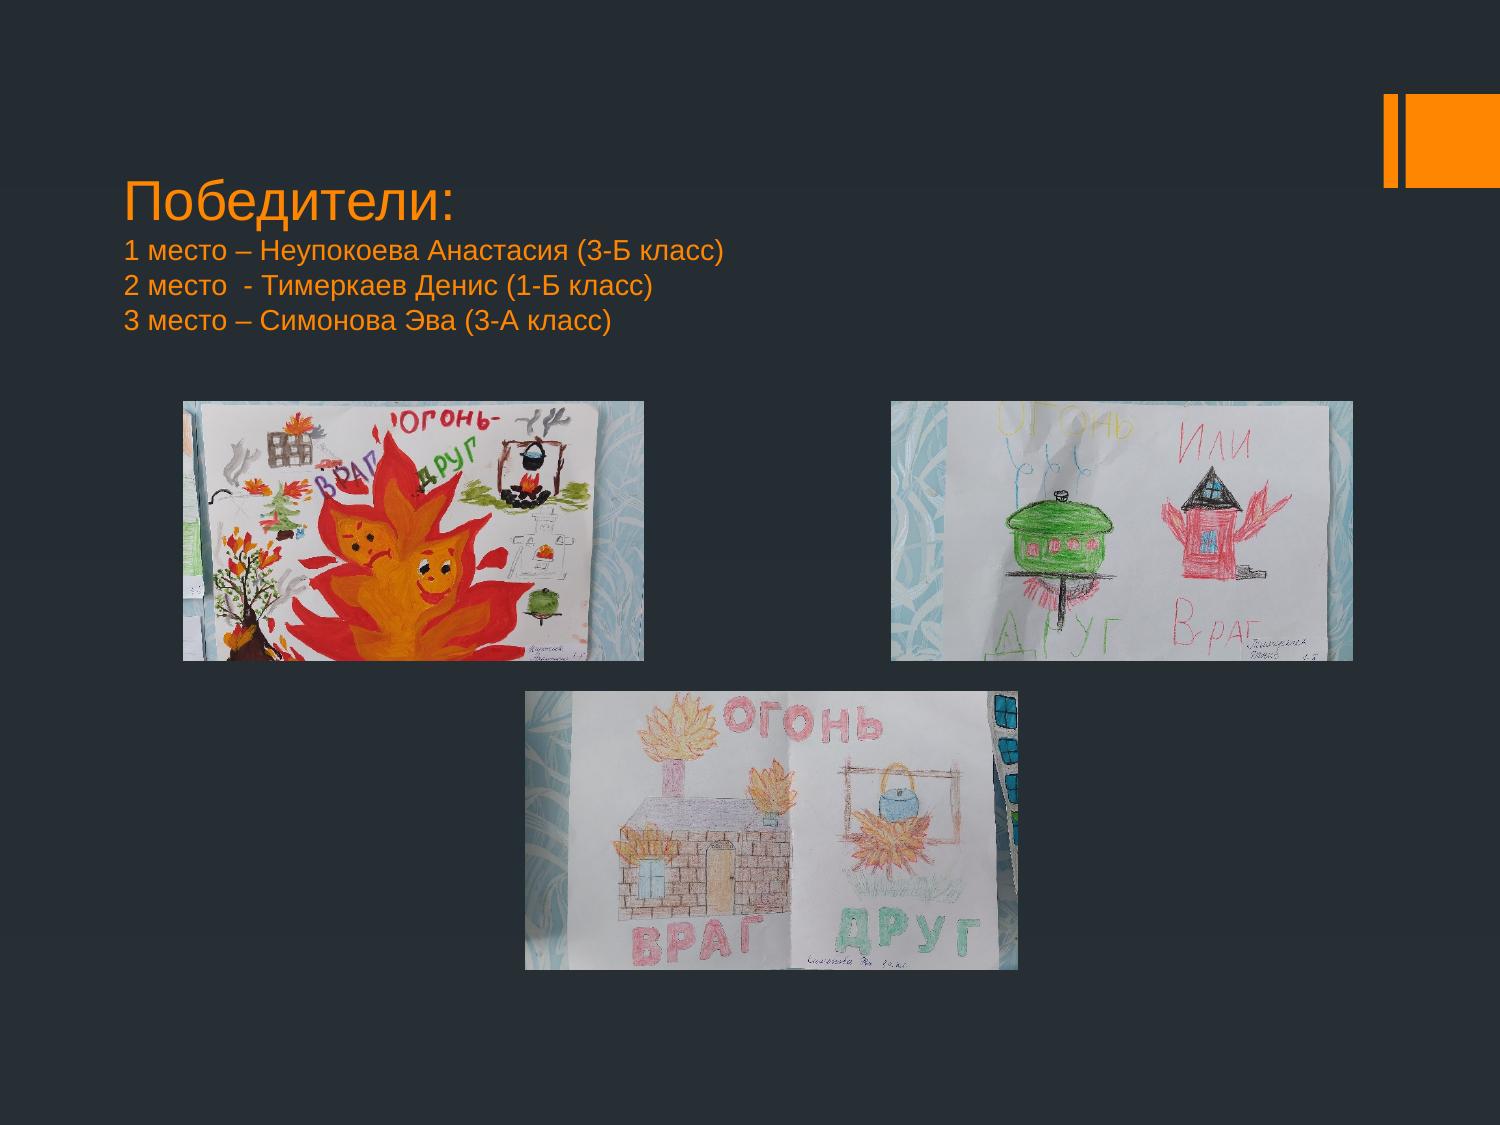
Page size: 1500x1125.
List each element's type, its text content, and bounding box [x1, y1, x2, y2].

title Победители: 1 место – Неупокоева Анастасия (3-Б класс) 2 место - Тимеркаев Денис (1-Б класс) 3 место – Симонова Эва (3-А класс) [108, 154, 1392, 344]
picture [182, 401, 644, 662]
picture [524, 691, 1019, 970]
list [891, 401, 1353, 662]
